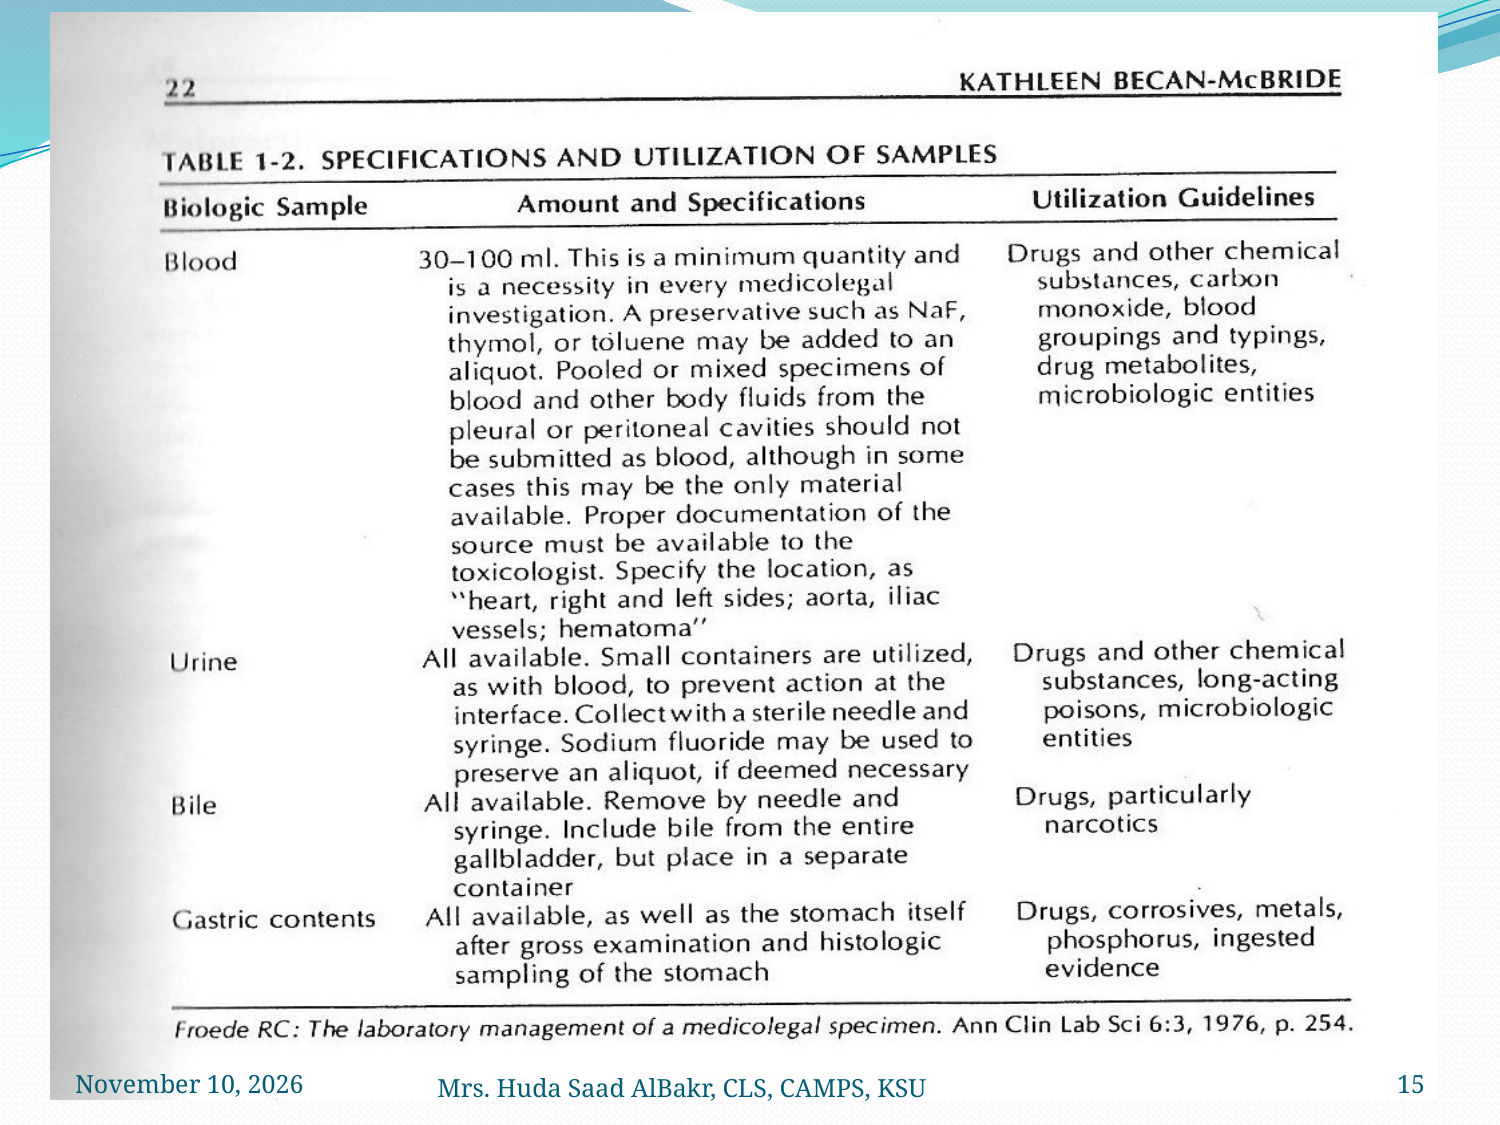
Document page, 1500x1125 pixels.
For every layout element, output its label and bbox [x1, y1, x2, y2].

list [49, 12, 1438, 1101]
